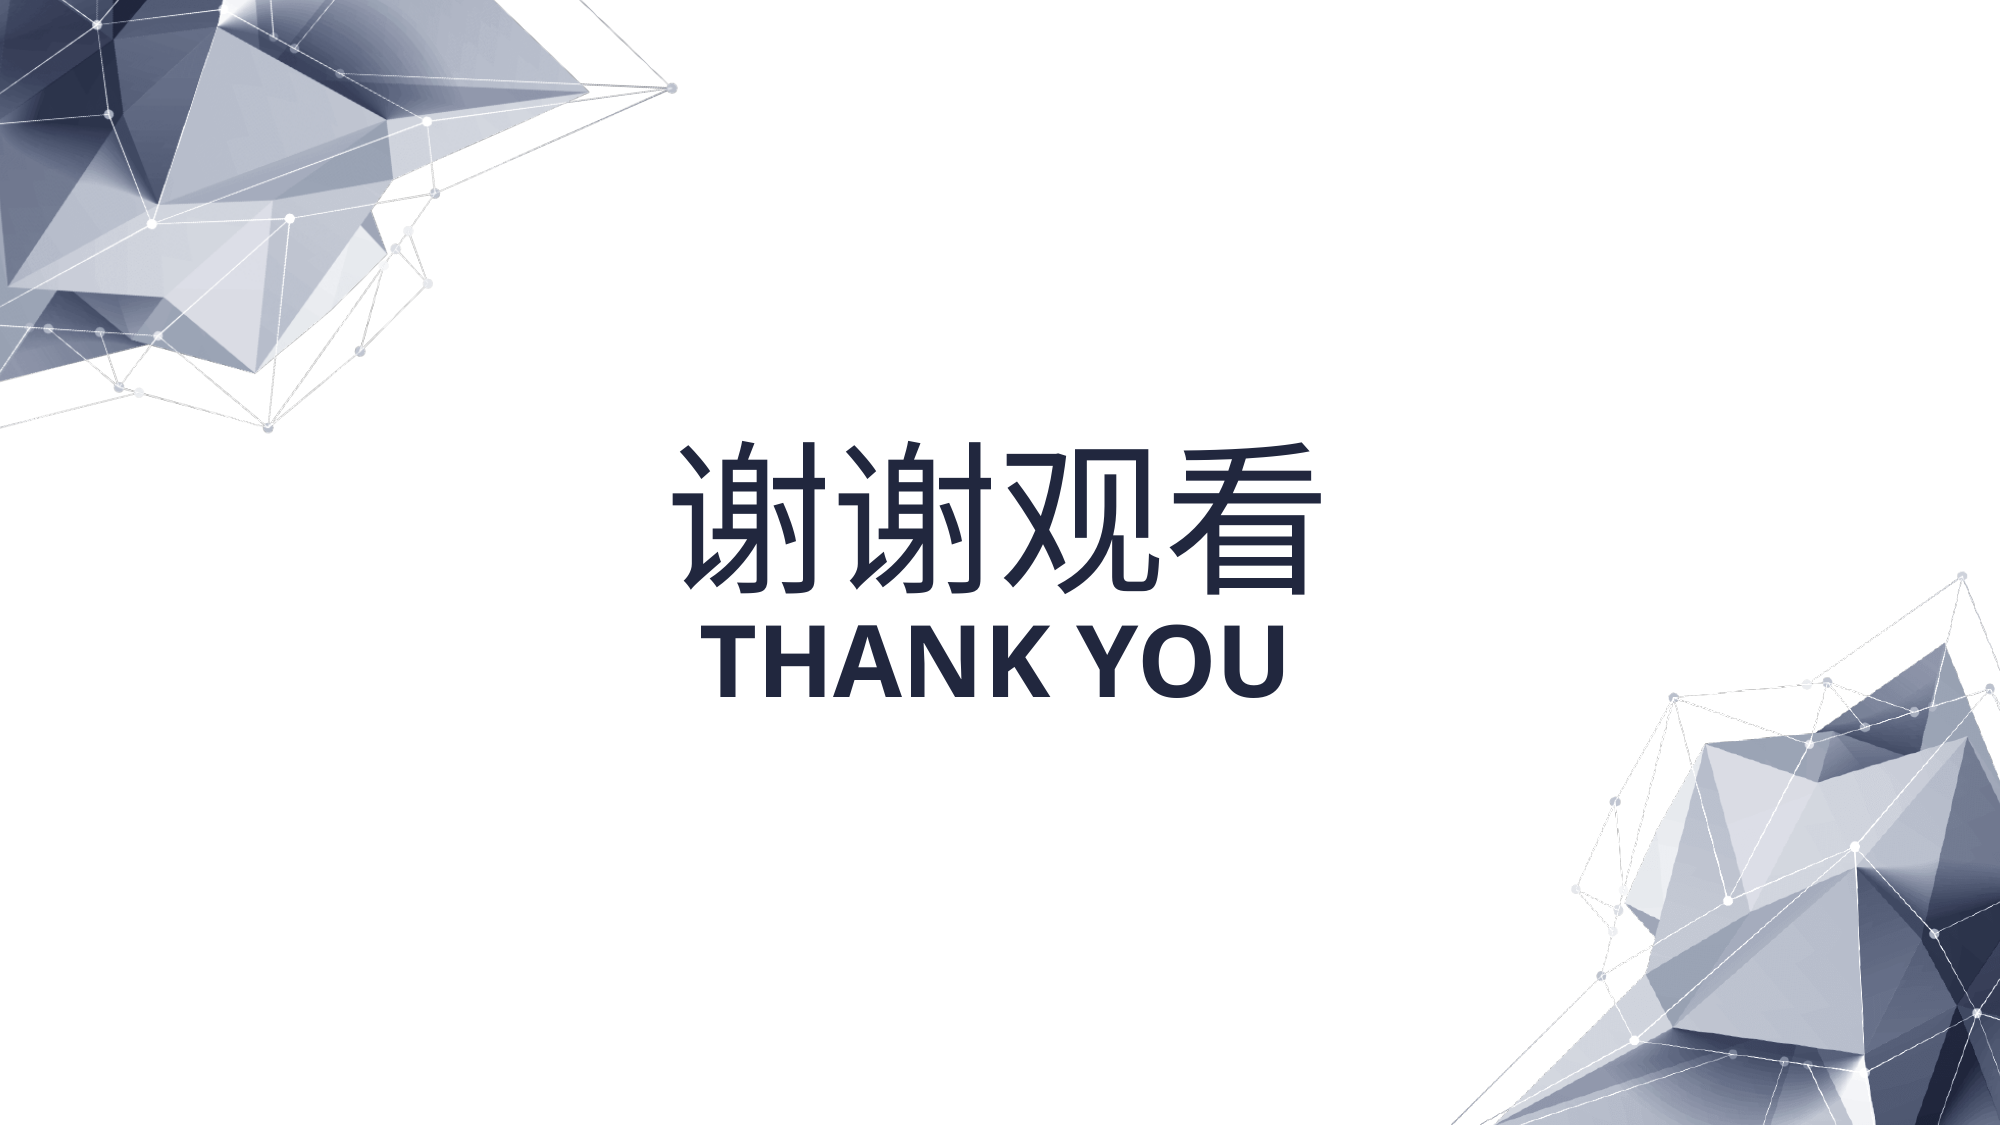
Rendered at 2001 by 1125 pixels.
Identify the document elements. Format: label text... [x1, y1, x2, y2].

picture [1262, 387, 2000, 1125]
text_box 谢谢观看 [757, 407, 1290, 589]
text_box THANK YOU [591, 589, 1276, 725]
picture [0, 0, 821, 826]
